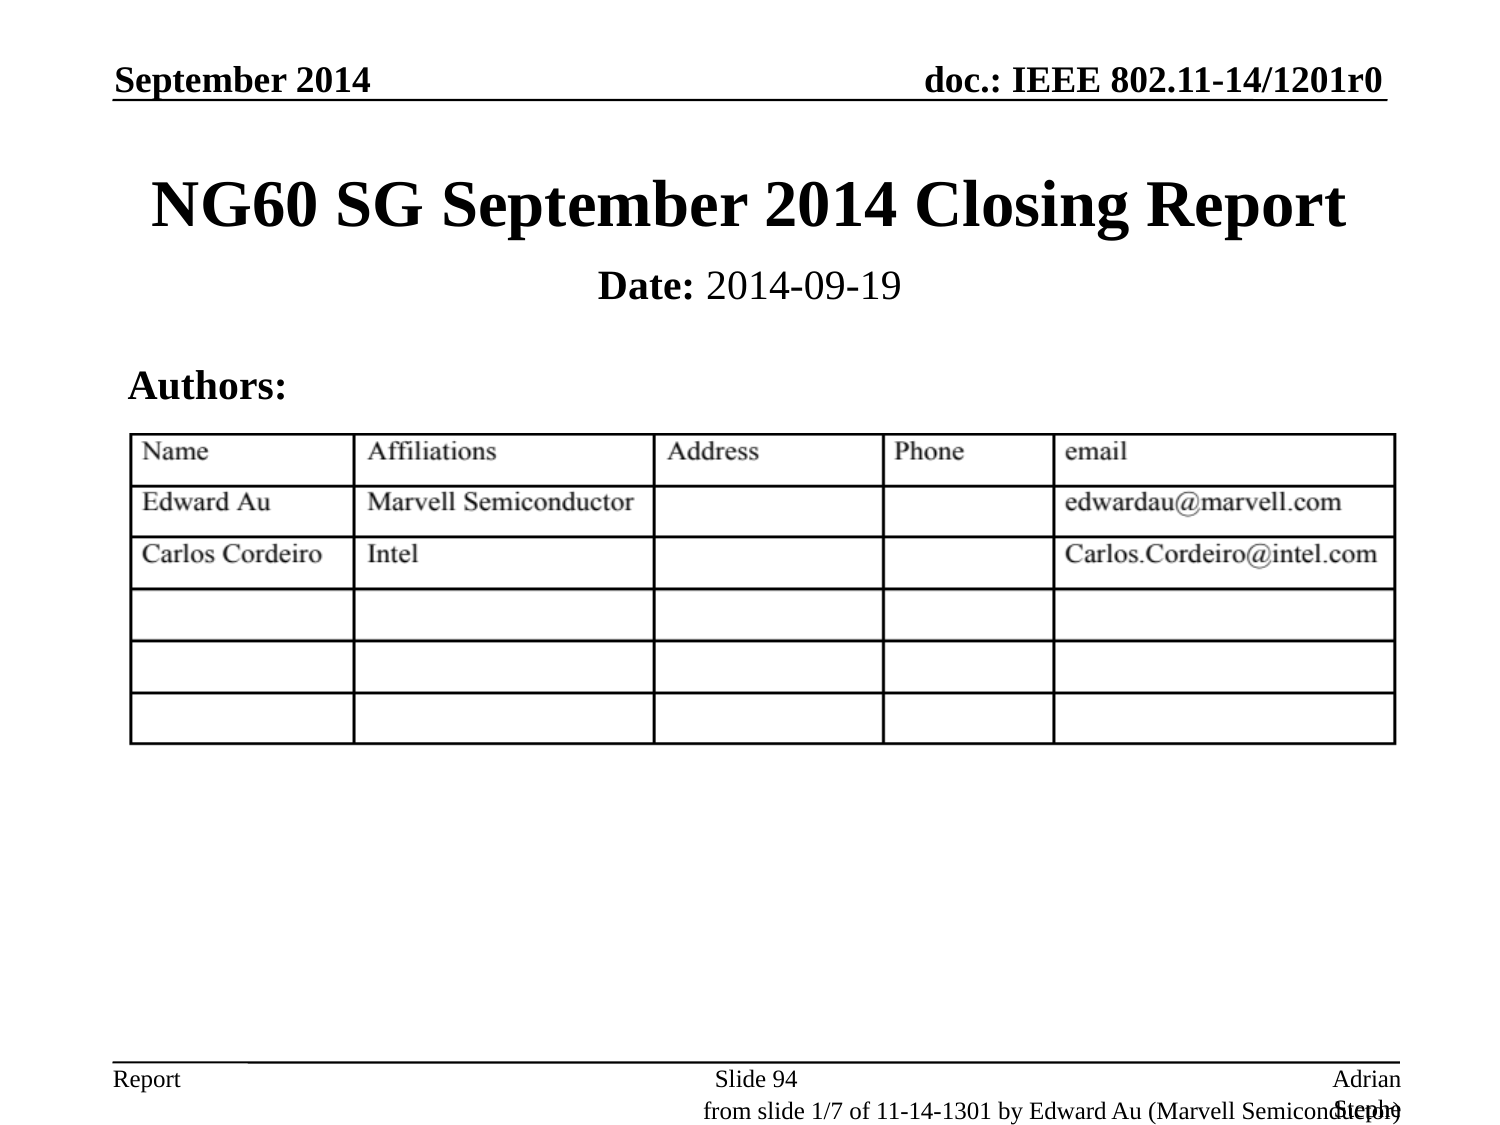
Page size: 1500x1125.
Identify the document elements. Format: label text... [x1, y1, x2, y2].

footer Adrian Stephens, Intel Corporation [1324, 1061, 1402, 1087]
title NG60 SG September 2014 Closing Report [112, 112, 1388, 249]
slide_number Slide 94 [712, 1061, 800, 1087]
list Date: 2014-09-19 [112, 249, 1388, 313]
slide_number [114, 54, 374, 101]
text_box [116, 433, 1476, 784]
text_box Authors: [112, 349, 350, 413]
text_box from slide 1/7 of 11-14-1301 by Edward Au (Marvell Semiconductor) [343, 1087, 1417, 1125]
